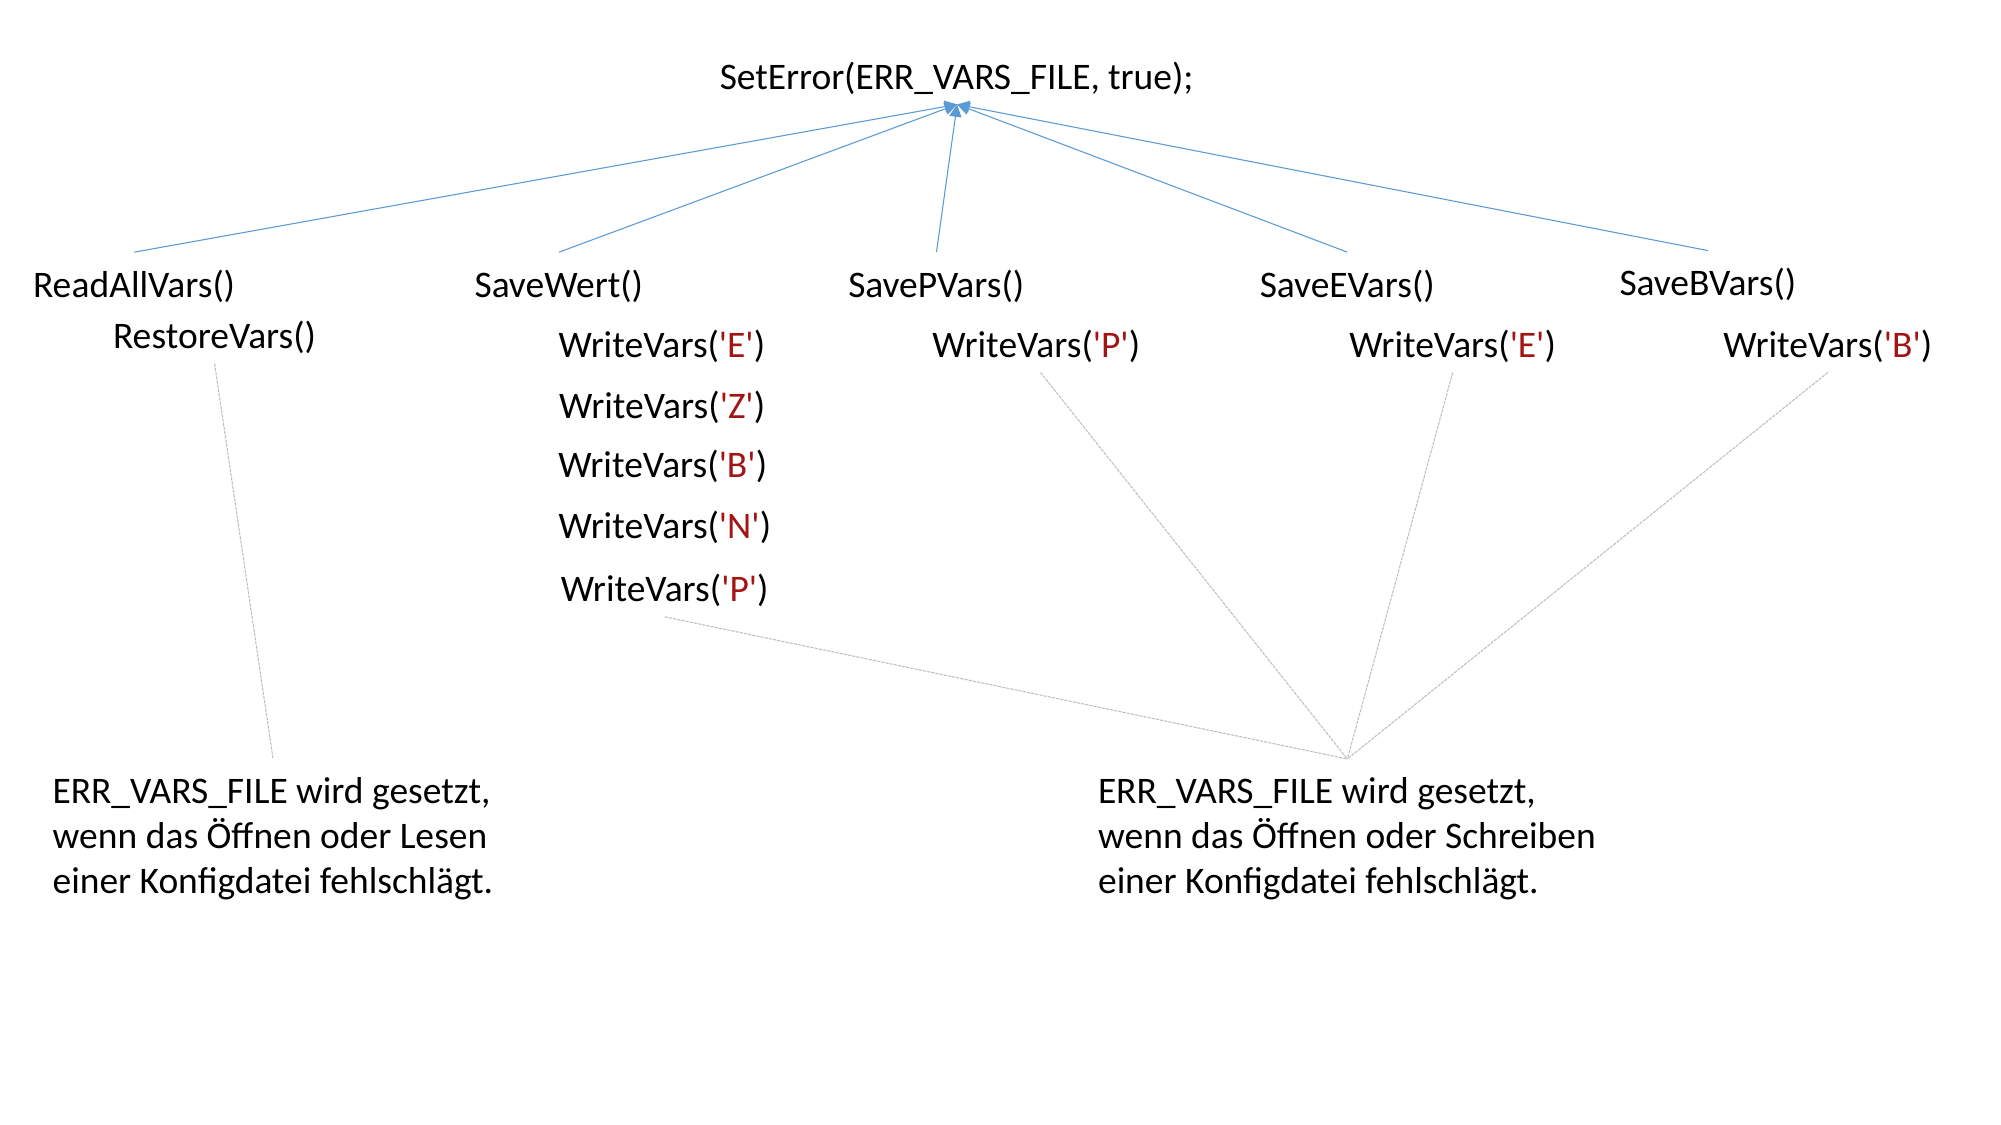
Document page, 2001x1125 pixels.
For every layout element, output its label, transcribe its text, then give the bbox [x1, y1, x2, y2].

text_box SavePVars() [833, 253, 1040, 312]
text_box SetError(ERR_VARS_FILE, true); [705, 44, 1210, 105]
text_box SaveWert() [459, 253, 659, 312]
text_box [559, 105, 936, 253]
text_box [1040, 373, 1347, 759]
text_box WriteVars('E') [1334, 312, 1571, 373]
text_box WriteVars('Z') [544, 373, 780, 433]
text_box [134, 105, 559, 253]
text_box WriteVars('P') [917, 312, 1164, 373]
text_box ERR_VARS_FILE wird gesetzt, wenn das Öffnen oder Lesen einer Konfigdatei fehlschlägt. [37, 758, 509, 909]
text_box WriteVars('N') [543, 493, 786, 554]
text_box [936, 105, 957, 253]
text_box WriteVars('P') [546, 557, 784, 617]
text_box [1347, 373, 1828, 759]
text_box SaveEVars() [1245, 252, 1450, 312]
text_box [214, 364, 274, 759]
text_box WriteVars('E') [543, 312, 780, 373]
text_box WriteVars('B') [543, 432, 783, 493]
text_box WriteVars('B') [1708, 312, 1948, 373]
text_box SaveBVars() [1604, 250, 1812, 311]
text_box ReadAllVars() [18, 252, 251, 312]
text_box RestoreVars() [98, 303, 331, 364]
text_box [664, 617, 1040, 759]
text_box ERR_VARS_FILE wird gesetzt, wenn das Öffnen oder Schreiben einer Konfigdatei fehlschlägt. [1083, 759, 1612, 909]
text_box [957, 105, 1709, 251]
